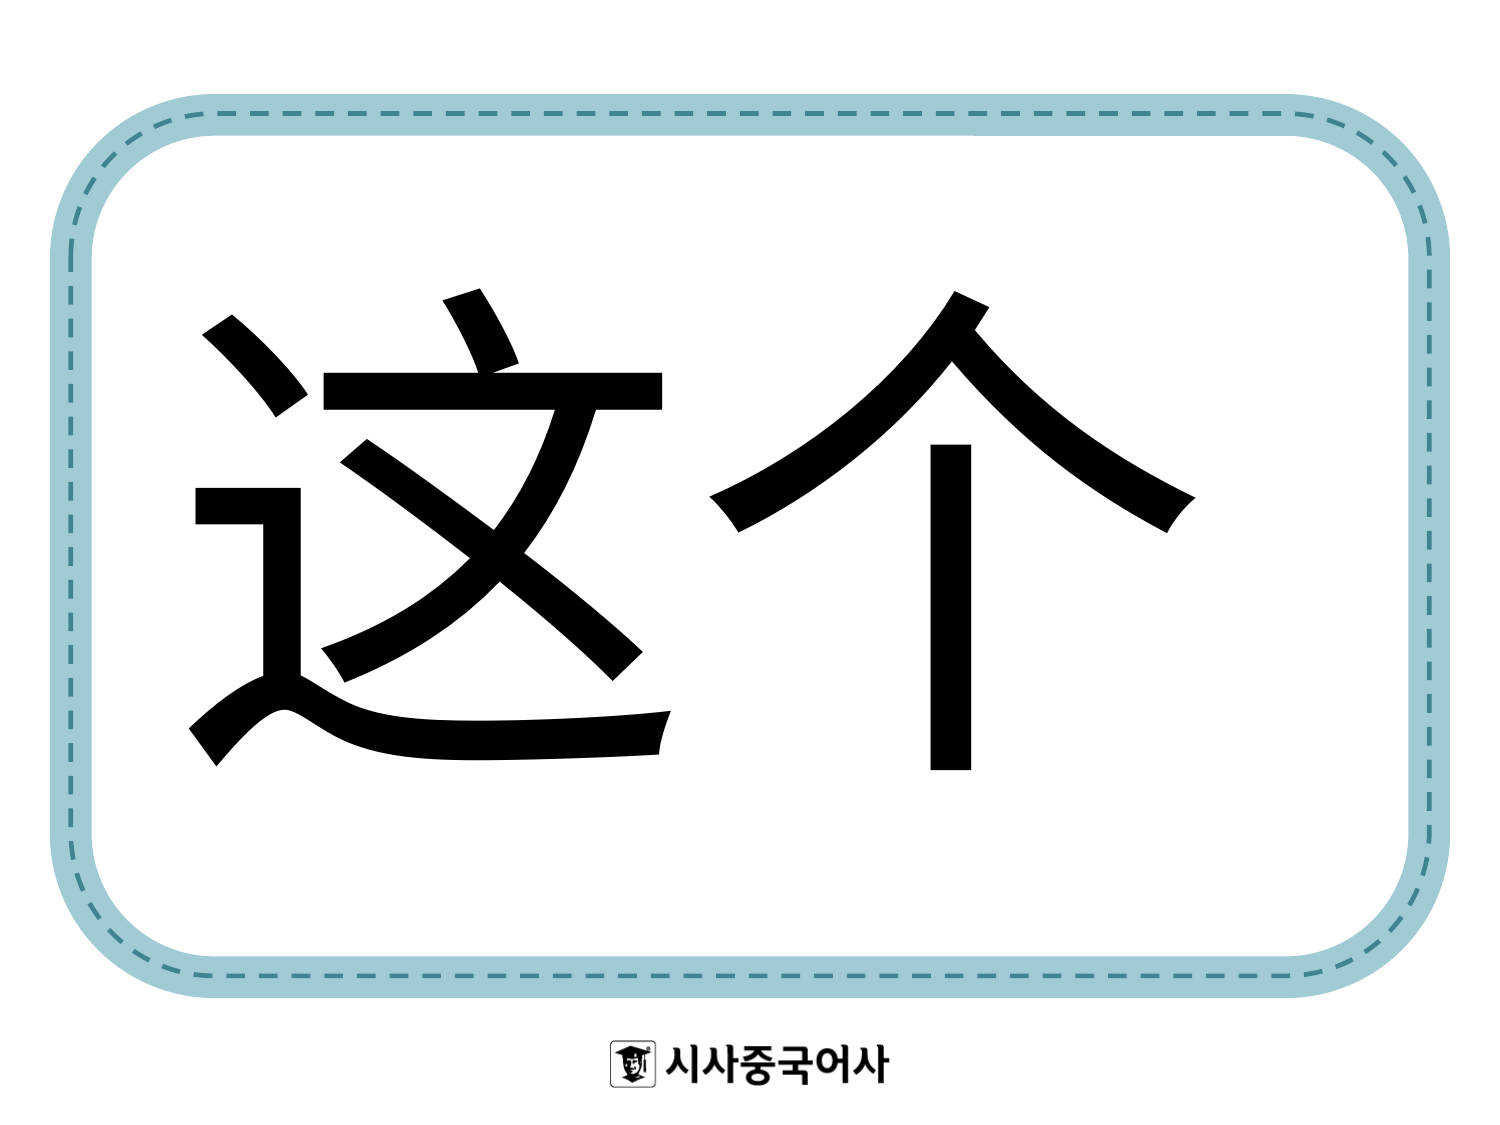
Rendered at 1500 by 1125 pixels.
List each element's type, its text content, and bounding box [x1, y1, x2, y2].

text_box 这个 [145, 189, 1354, 853]
picture [602, 1034, 898, 1094]
